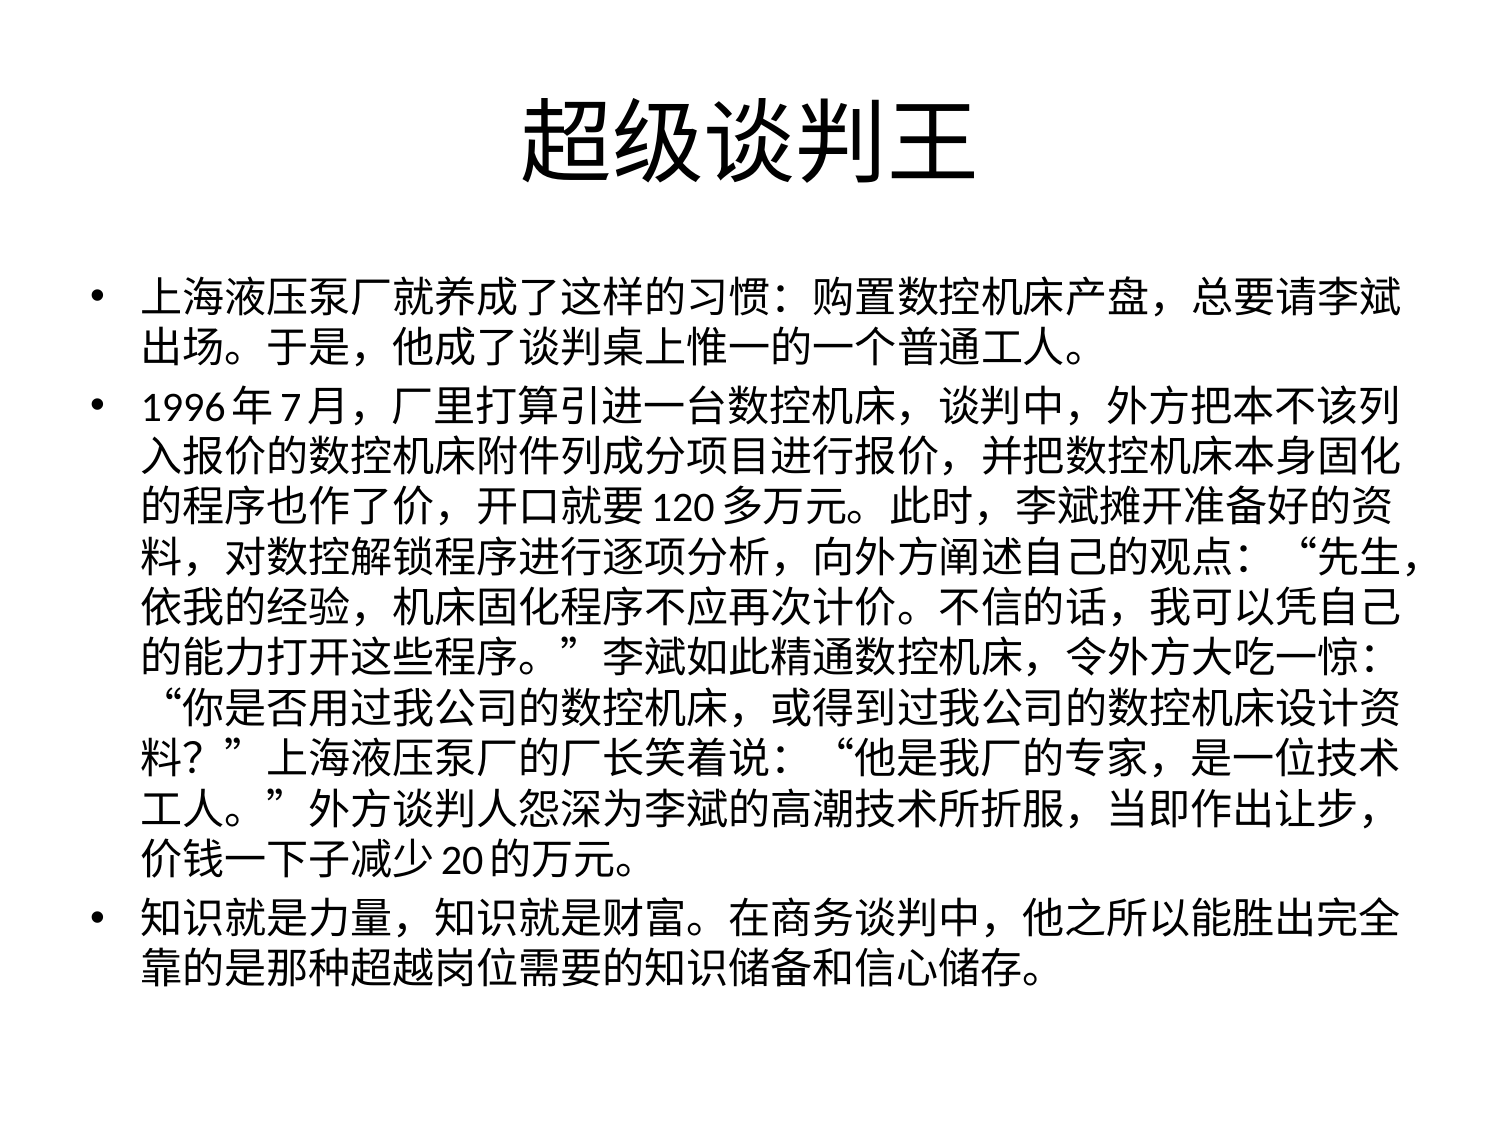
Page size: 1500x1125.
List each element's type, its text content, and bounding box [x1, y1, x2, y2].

list 上海液压泵厂就养成了这样的习惯：购置数控机床产盘，总要请李斌出场。于是，他成了谈判桌上惟一的一个普通工人。 1996年7月，厂里打算引进一台数控机床，谈判中，外方把本不该列入报价的数控机床附件列成分项目进行报价，并把数控机床本身固化的程序也作了价，开口就要120多万元。此时，李斌摊开准备好的资料，对数控解锁程序进行逐项分析，向外方阐述自己的观点：“先生，依我的经验，机床固化程序不应再次计价。不信的话，我可以凭自己的能力打开这些程序。”李斌如此精通数控机床，令外方大吃一惊：“你是否用过我公司的数控机床，或得到过我公司的数控机床设计资料？”上海液压泵厂的厂长笑着说：“他是我厂的专家，是一位技术工人。”外方谈判人怨深为李斌的高潮技术所折服，当即作出让步，价钱一下子减少20的万元。 知识就是力量，知识就是财富。在商务谈判中，他之所以能胜出完全靠的是那种超越岗位需要的知识储备和信心储存。 [75, 262, 1425, 1005]
title 超级谈判王 [75, 45, 1425, 233]
